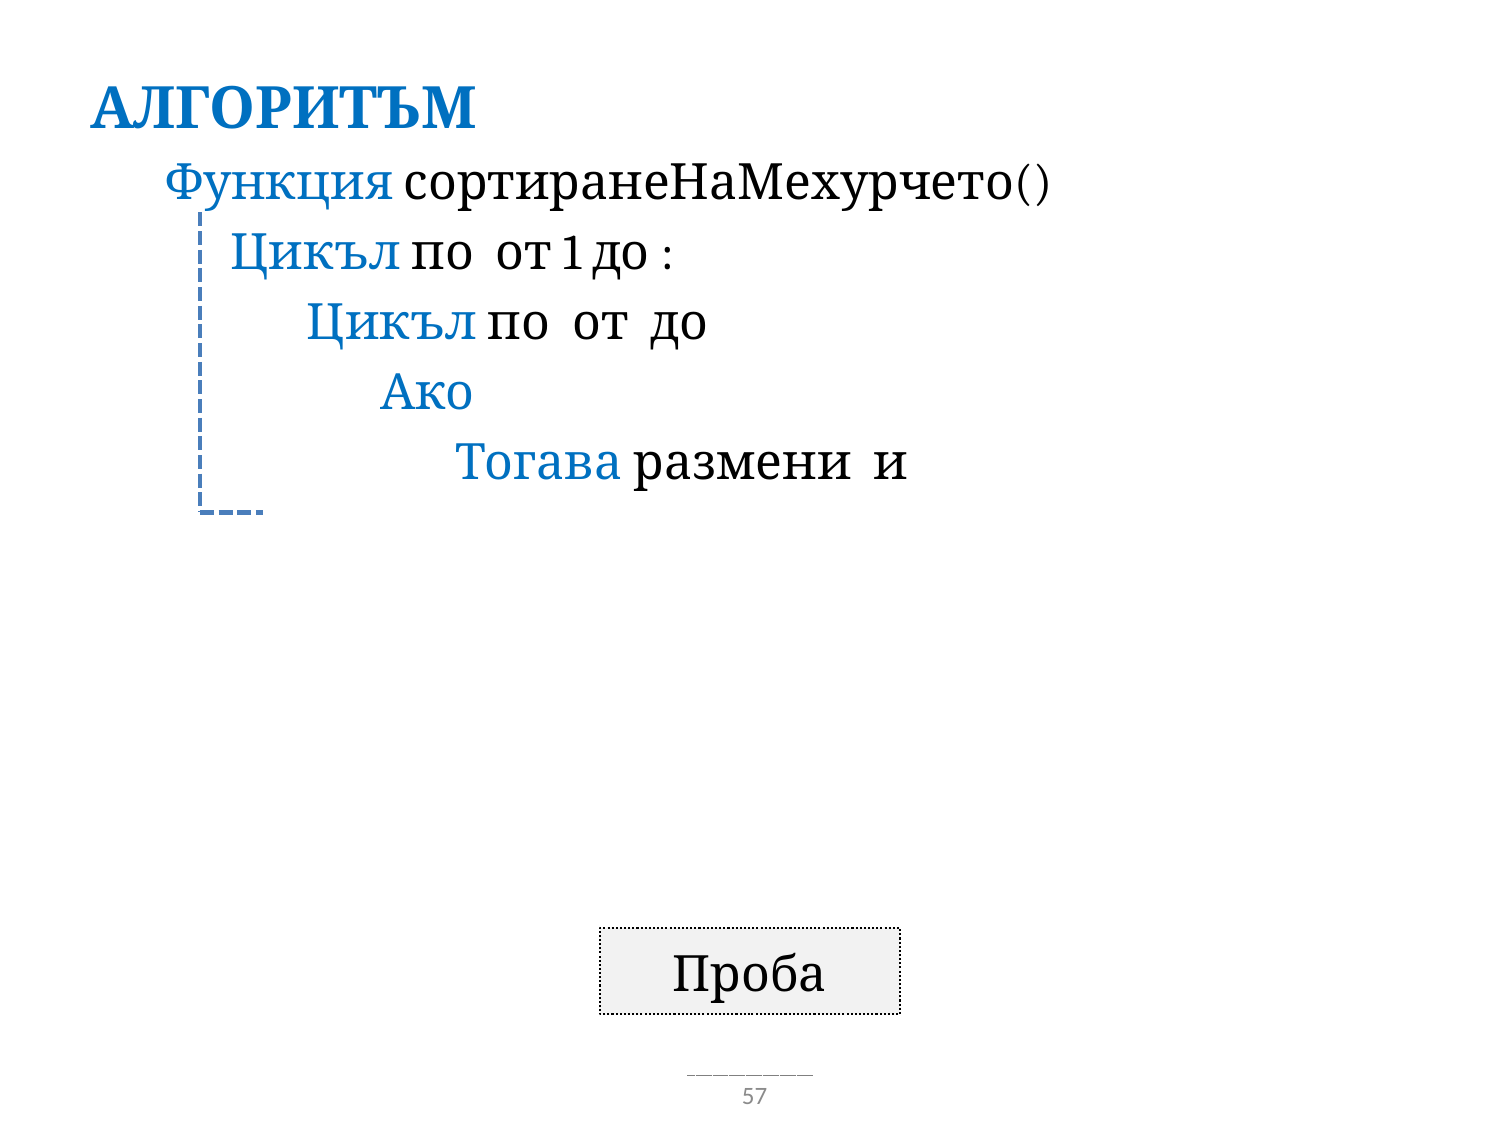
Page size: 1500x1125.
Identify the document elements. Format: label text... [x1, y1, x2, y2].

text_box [199, 212, 263, 513]
slide_number 57 [579, 1065, 930, 1125]
text_box Проба [598, 926, 902, 1016]
